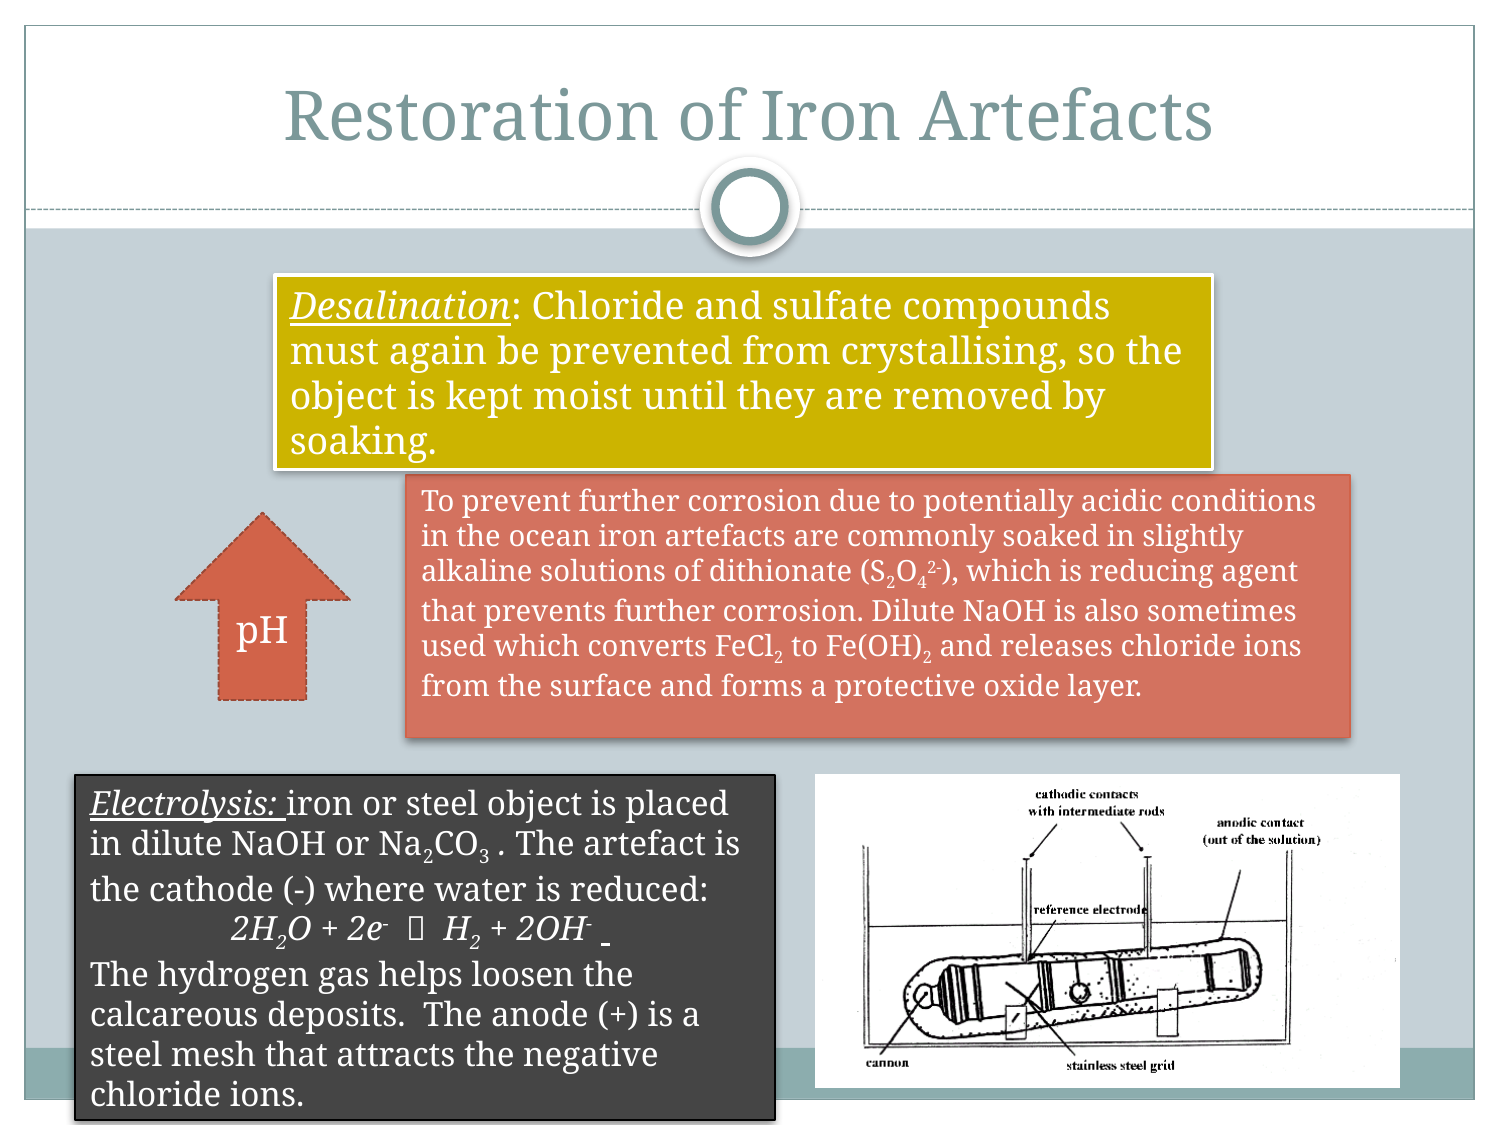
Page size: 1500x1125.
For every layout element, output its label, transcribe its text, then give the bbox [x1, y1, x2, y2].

picture [815, 774, 1401, 1088]
list To prevent further corrosion due to potentially acidic conditions in the ocean iron artefacts are commonly soaked in slightly alkaline solutions of dithionate (S2O42-), which is reducing agent that prevents further corrosion. Dilute NaOH is also sometimes used which converts FeCl2 to Fe(OH)2 and releases chloride ions from the surface and forms a protective oxide layer. [405, 474, 1351, 738]
text_box Desalination: Chloride and sulfate compounds must again be prevented from crystallising, so the object is kept moist until they are removed by soaking. [273, 273, 1214, 471]
text_box pH [174, 511, 351, 701]
text_box Electrolysis: iron or steel object is placed in dilute NaOH or Na2CO3 . The artefact is the cathode (-) where water is reduced: 2H2O + 2e-  H2 + 2OH- The hydrogen gas helps loosen the calcareous deposits. The anode (+) is a steel mesh that attracts the negative chloride ions. [74, 774, 776, 1121]
title Restoration of Iron Artefacts [49, 37, 1450, 162]
